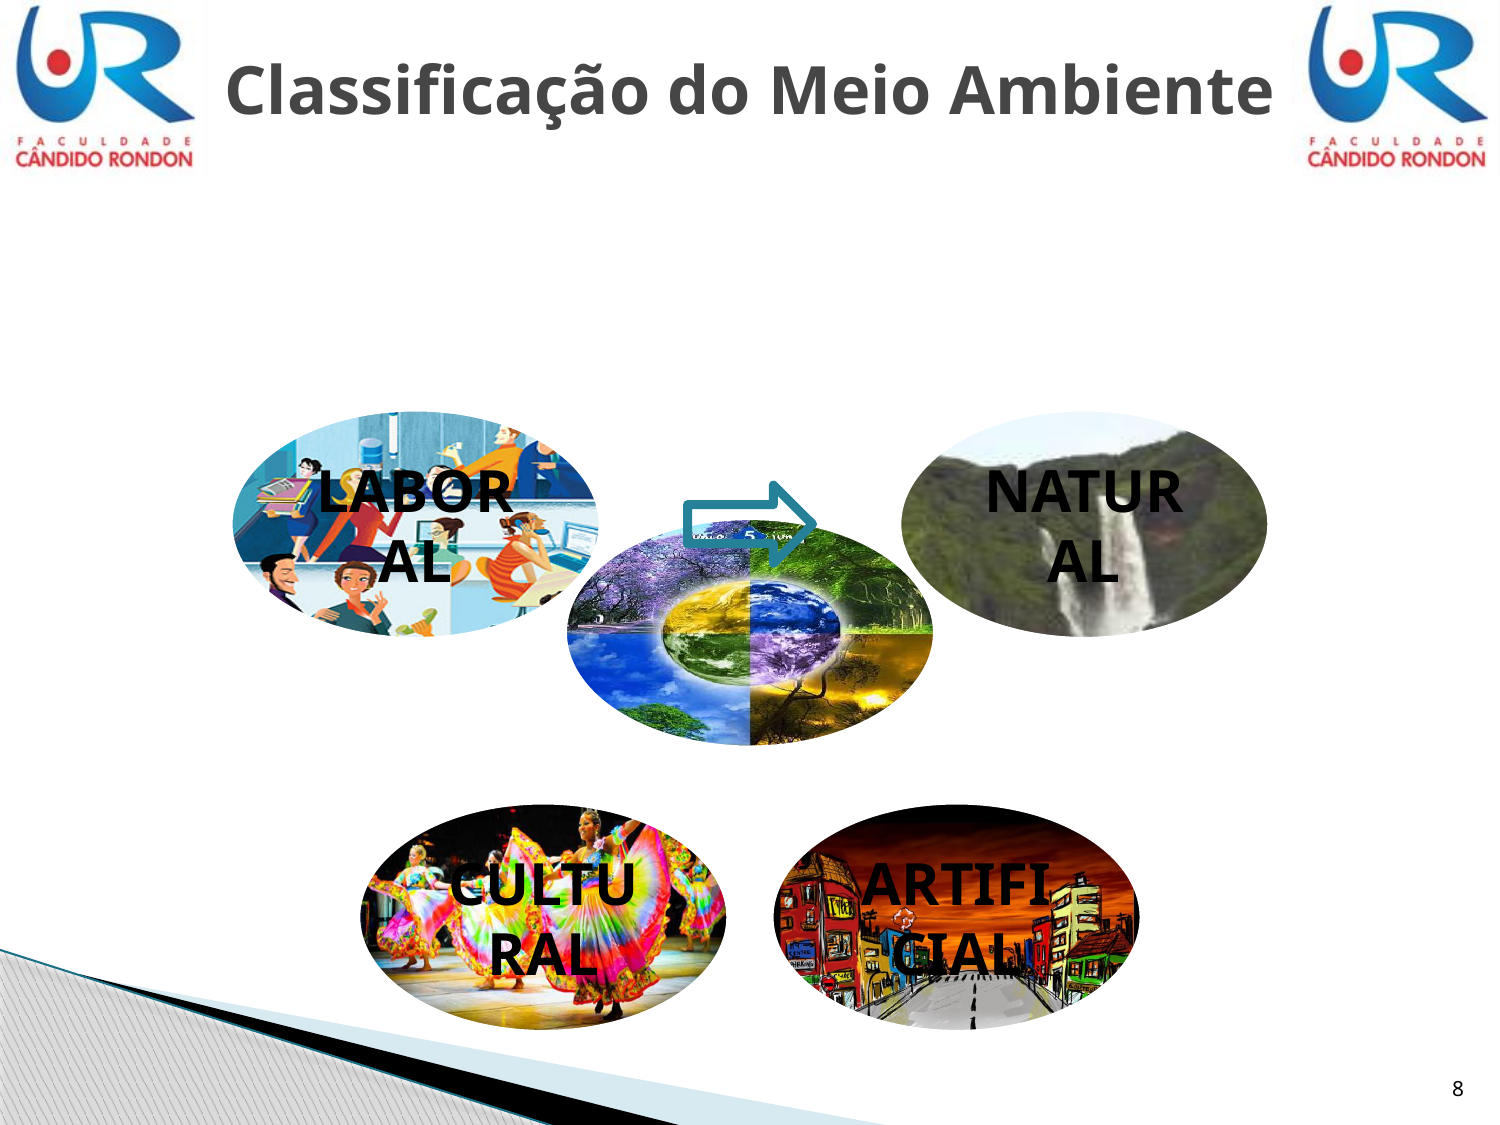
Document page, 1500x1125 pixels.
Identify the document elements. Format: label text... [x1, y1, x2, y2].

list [0, 163, 1500, 1102]
picture [0, 0, 208, 163]
picture [1292, 0, 1500, 163]
text_box Classificação do Meio Ambiente [213, 35, 1286, 141]
